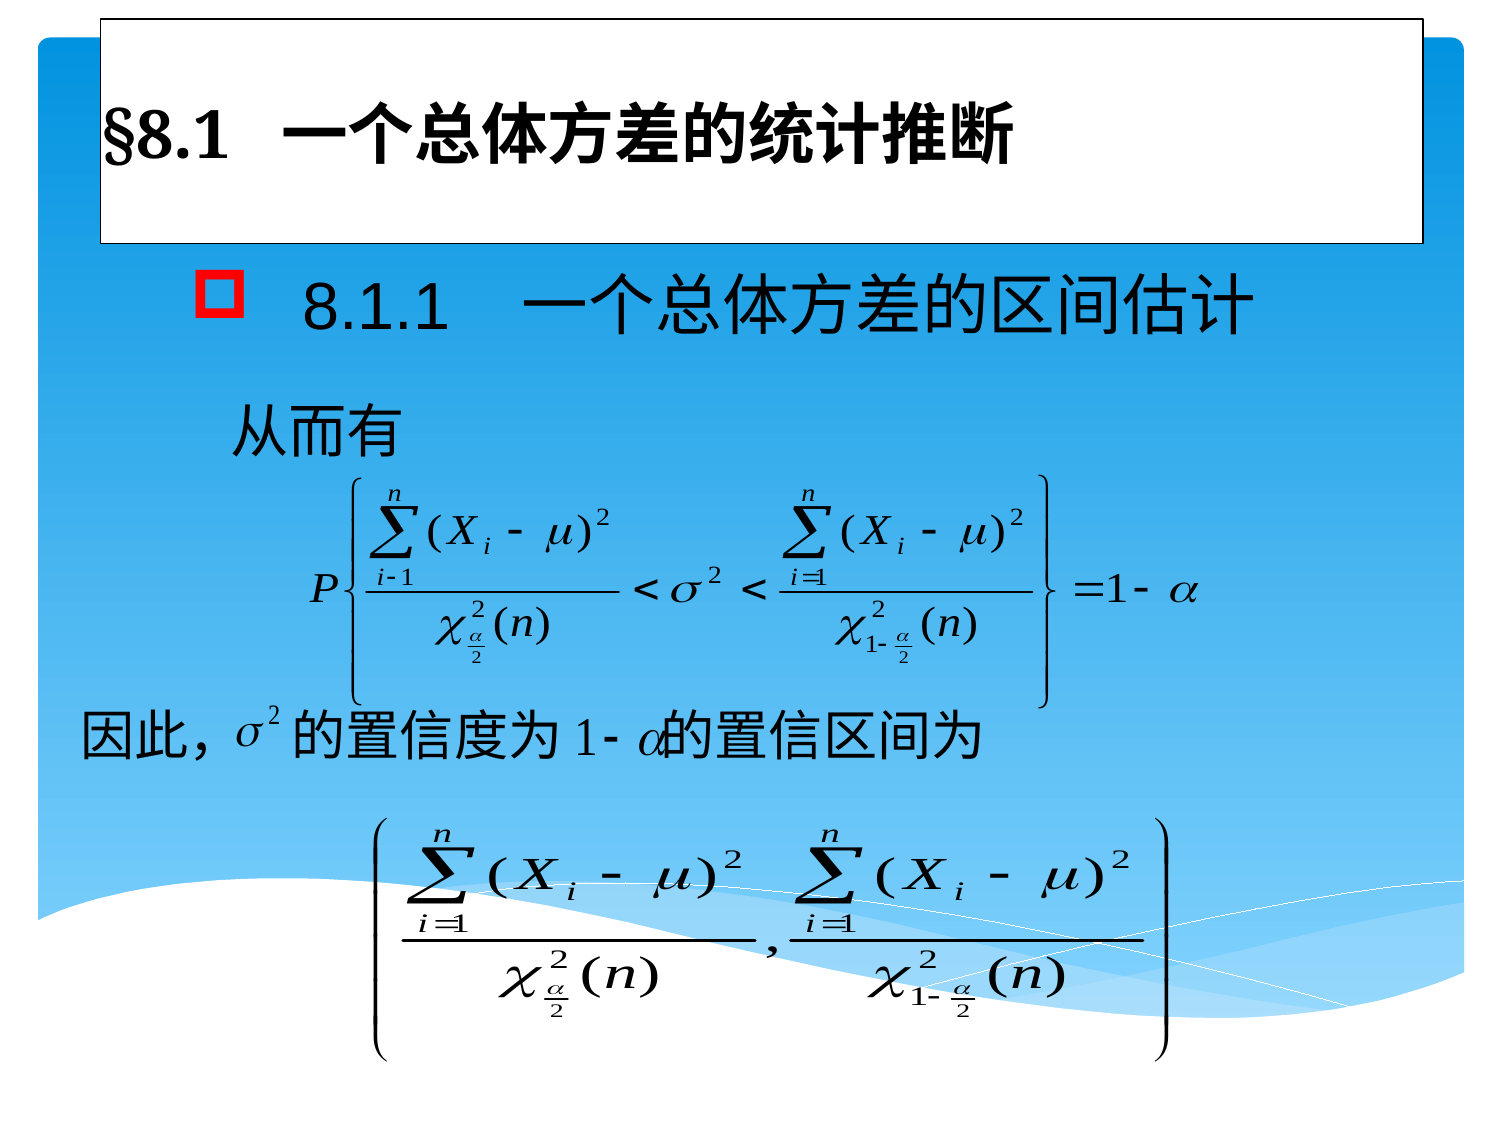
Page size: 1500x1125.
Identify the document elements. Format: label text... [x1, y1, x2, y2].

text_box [229, 693, 290, 759]
text_box 从而有 [64, 386, 1424, 492]
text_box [359, 810, 1188, 1071]
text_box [572, 705, 680, 770]
text_box 因此， 的置信度为 的置信区间为 [64, 693, 1424, 846]
subtitle 8.1.1 一个总体方差的区间估计 [100, 255, 1459, 362]
title §8.1 一个总体方差的统计推断 [100, 19, 1424, 244]
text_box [300, 467, 1211, 717]
